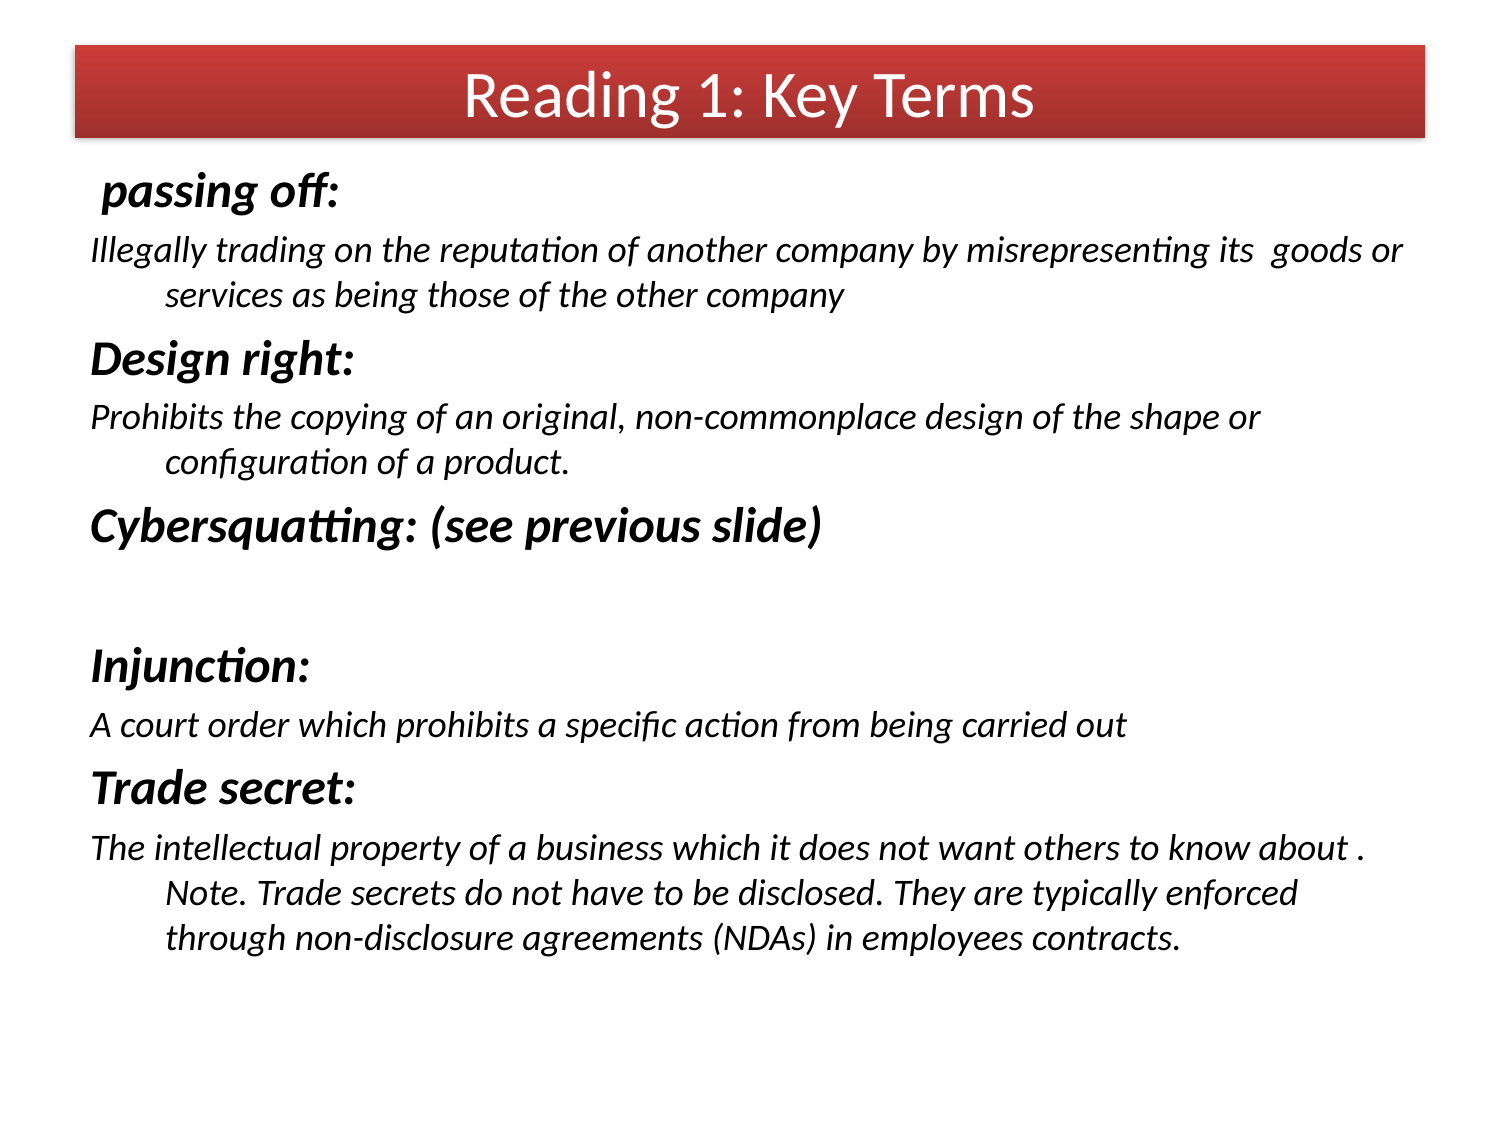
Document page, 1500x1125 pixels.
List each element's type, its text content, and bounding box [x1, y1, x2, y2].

list passing off: Illegally trading on the reputation of another company by misrepresenting its goods or services as being those of the other company Design right: Prohibits the copying of an original, non-commonplace design of the shape or configuration of a product. Cybersquatting: (see previous slide) Injunction: A court order which prohibits a specific action from being carried out Trade secret: The intellectual property of a business which it does not want others to know about . Note. Trade secrets do not have to be disclosed. They are typically enforced through non-disclosure agreements (NDAs) in employees contracts. [75, 149, 1425, 1005]
title Reading 1: Key Terms [75, 45, 1425, 138]
